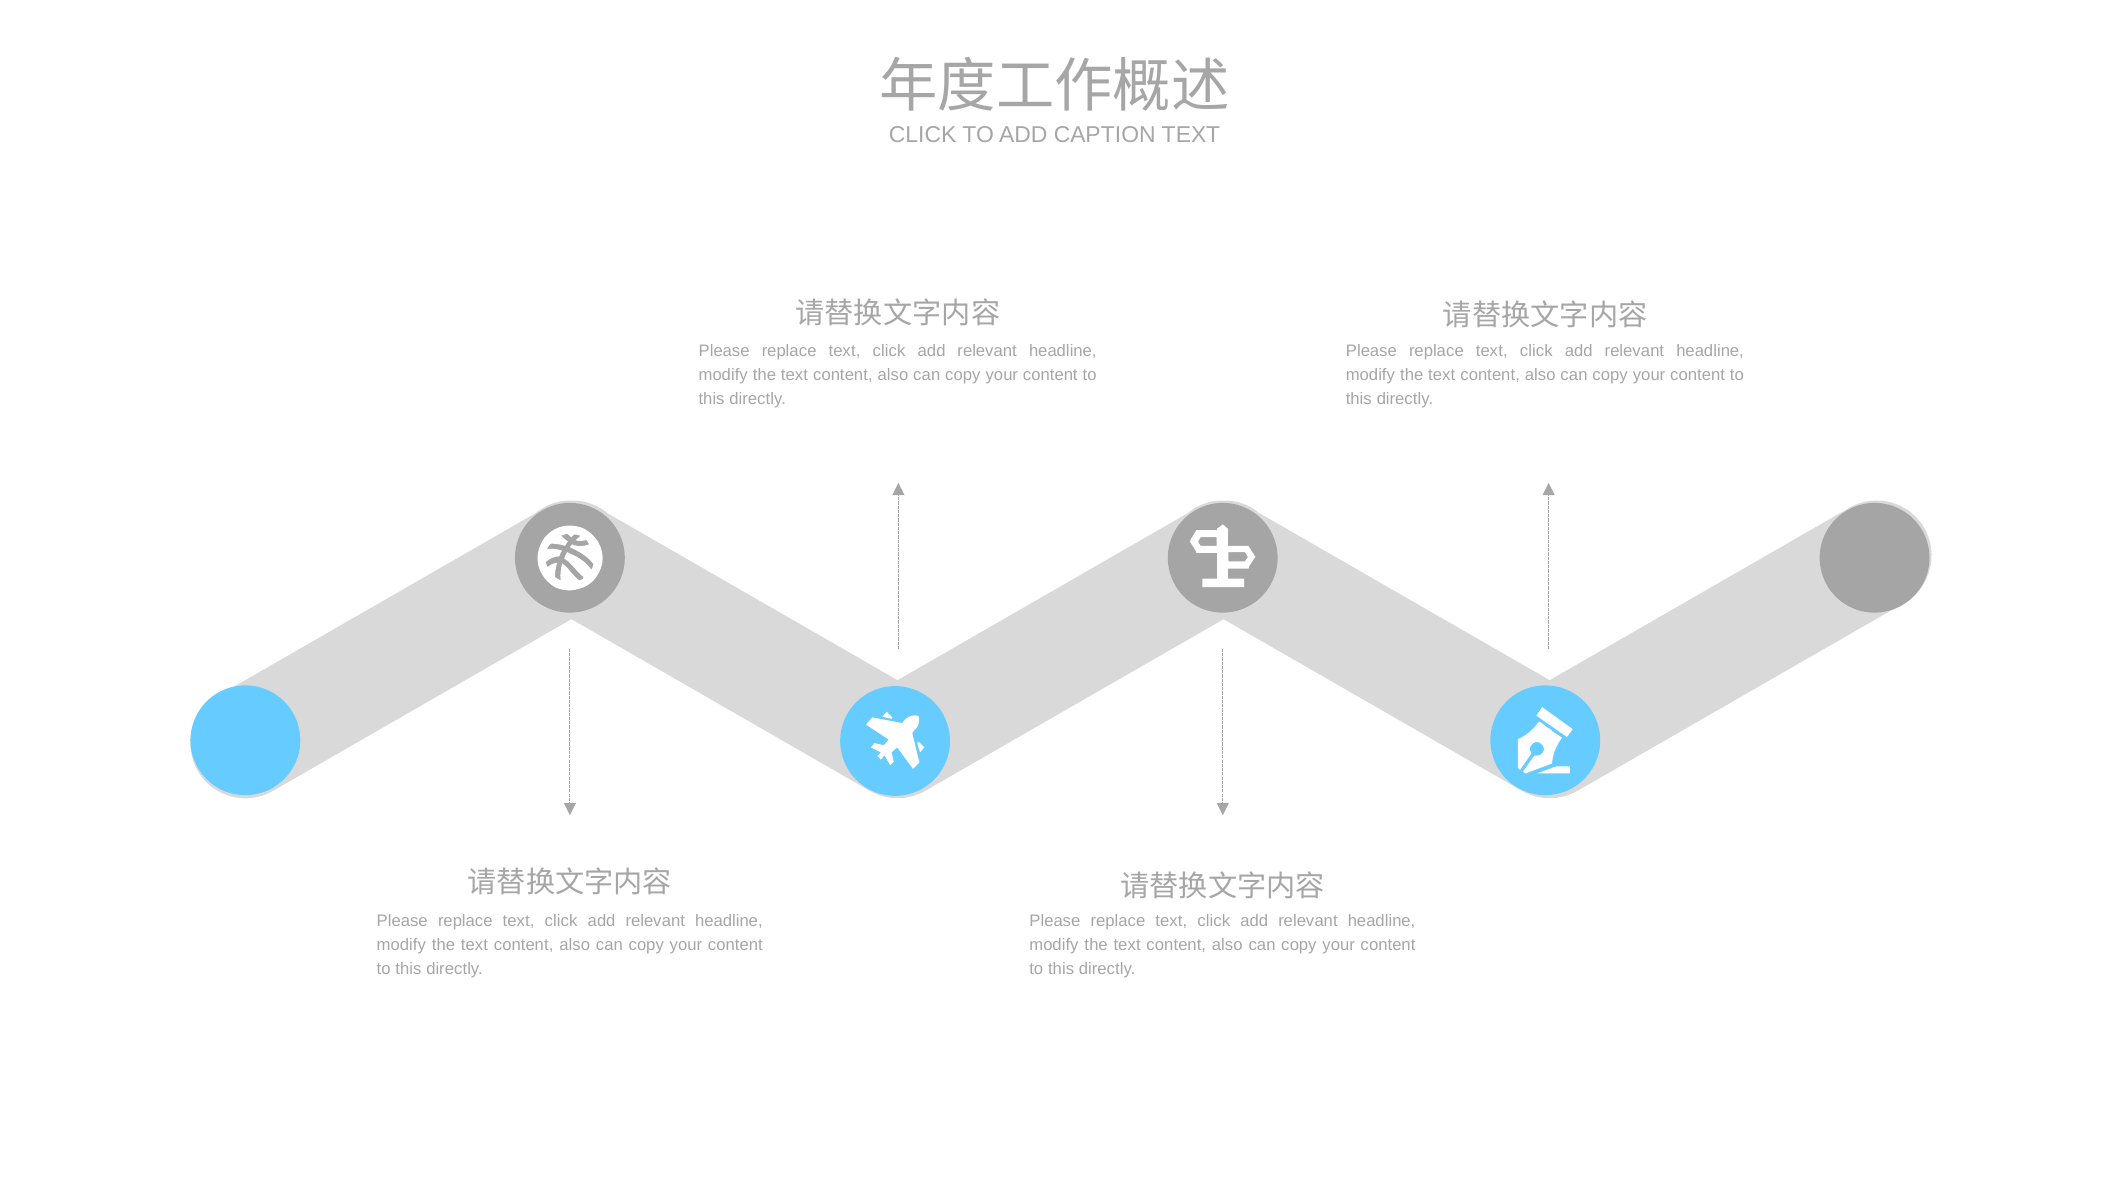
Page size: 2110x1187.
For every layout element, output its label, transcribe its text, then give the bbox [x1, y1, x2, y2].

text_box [361, 849, 779, 985]
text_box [1014, 853, 1431, 985]
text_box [190, 268, 1930, 1030]
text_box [683, 280, 1113, 415]
text_box CLICK TO ADD CAPTION TEXT [865, 119, 1245, 147]
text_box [1331, 282, 1760, 415]
text_box 年度工作概述 [865, 48, 1245, 119]
